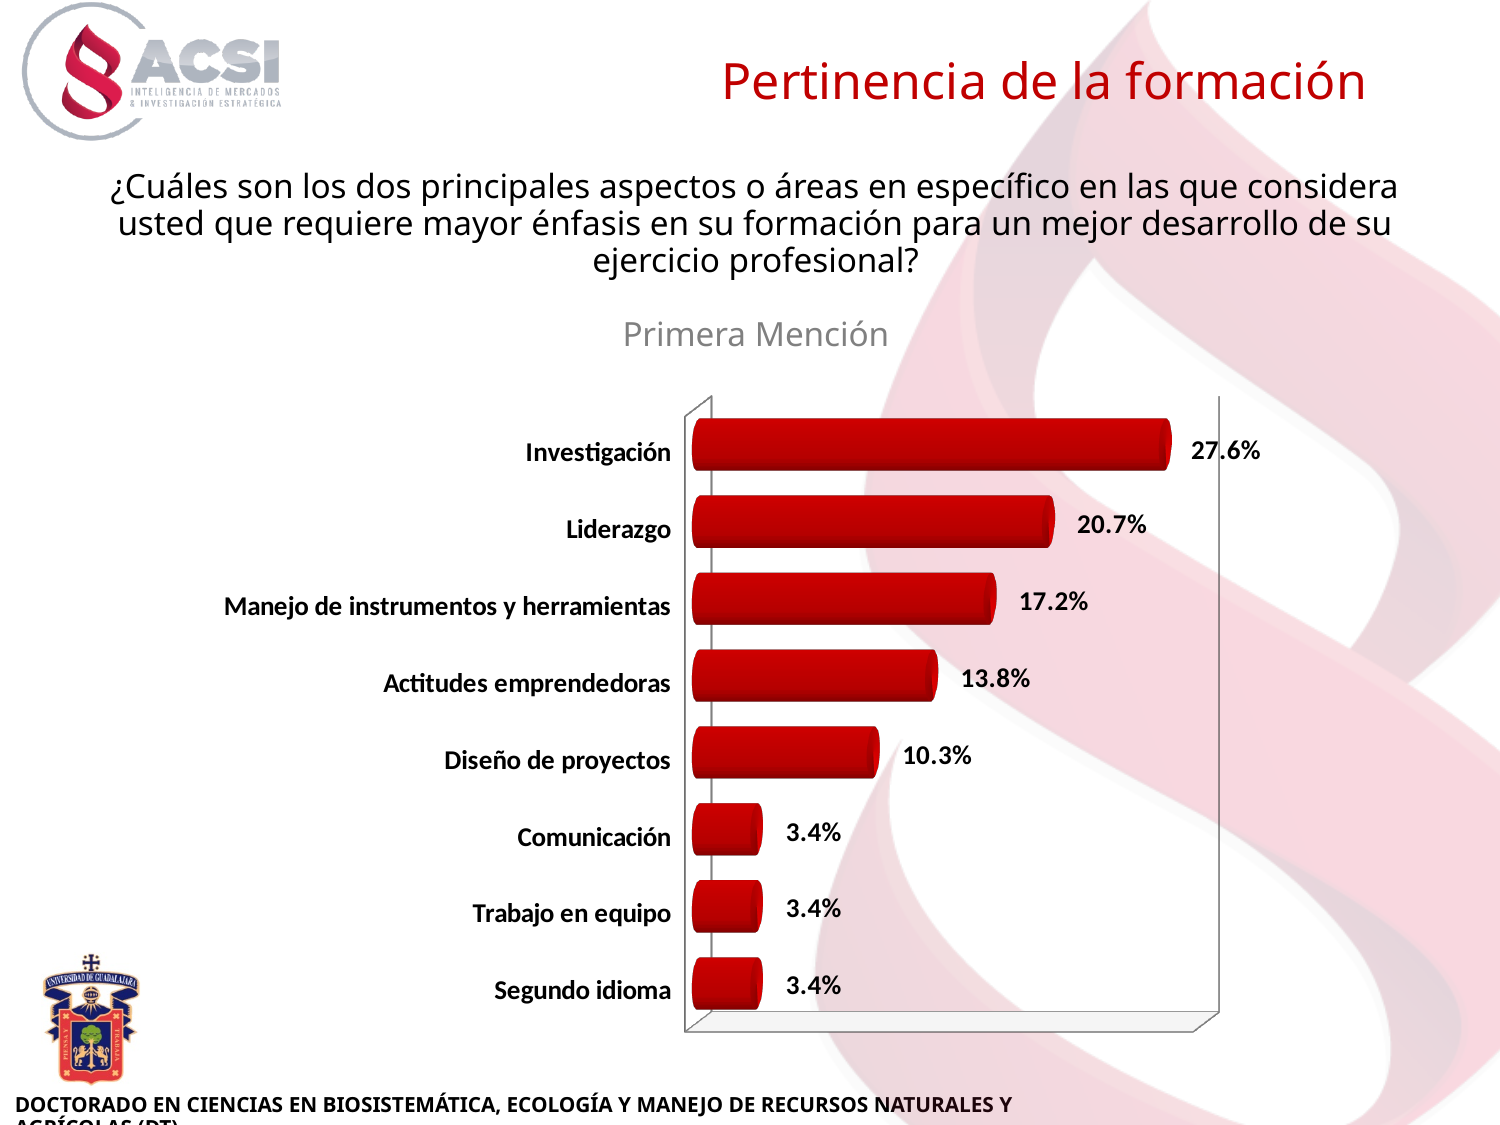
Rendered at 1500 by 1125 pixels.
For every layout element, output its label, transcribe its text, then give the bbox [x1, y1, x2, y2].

picture [41, 952, 141, 1088]
text_box Pertinencia de la formación [589, 42, 1500, 118]
picture [10, 0, 292, 159]
text_box ¿Cuáles son los dos principales aspectos o áreas en específico en las que considera usted que requiere mayor énfasis en su formación para un mejor desarrollo de su ejercicio profesional? Primera Mención [53, 161, 1459, 362]
chart [182, 231, 1389, 1076]
